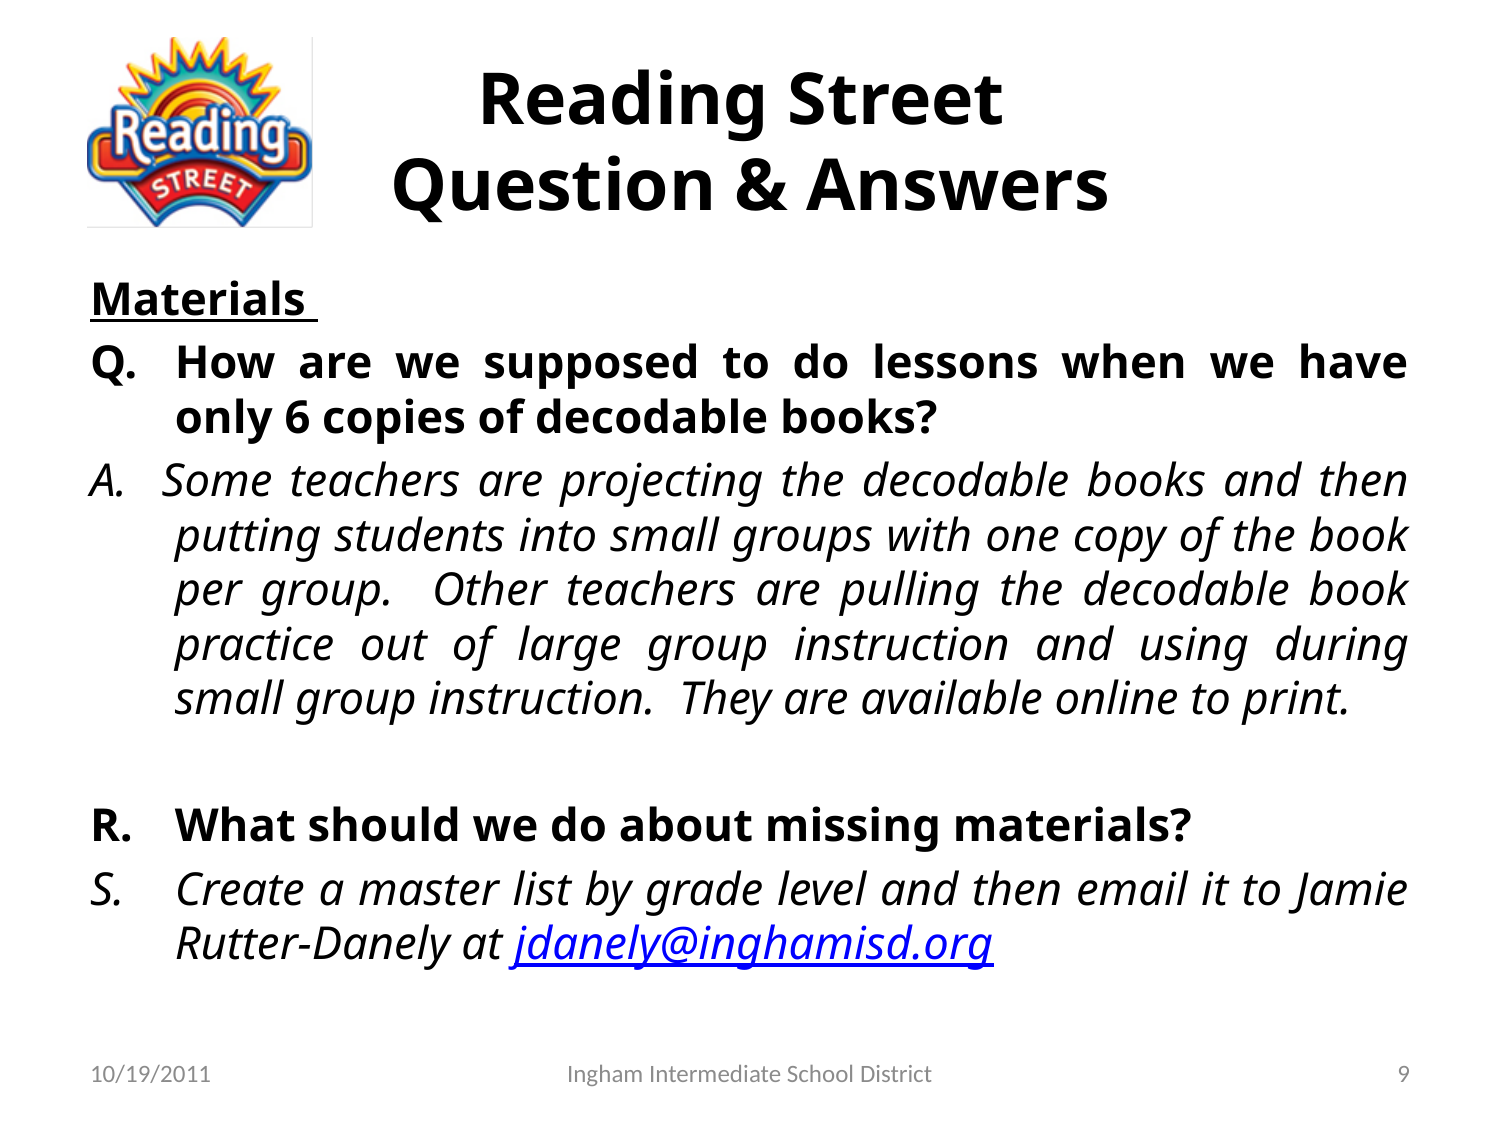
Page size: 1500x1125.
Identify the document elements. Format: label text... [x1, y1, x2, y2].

title Reading Street Question & Answers [75, 45, 83, 233]
footer Ingham Intermediate School District [512, 1042, 988, 1103]
list Materials How are we supposed to do lessons when we have only 6 copies of decodable books? A. Some teachers are projecting the decodable books and then putting students into small groups with one copy of the book per group. Other teachers are pulling the decodable book practice out of large group instruction and using during small group instruction. They are available online to print. What should we do about missing materials? Create a master list by grade level and then email it to Jamie Rutter-Danely at jdanely@inghamisd.org [75, 262, 1425, 1005]
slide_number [75, 1042, 425, 1103]
slide_number 9 [1074, 1042, 1425, 1103]
picture [87, 37, 315, 229]
title Reading Street Question & Answers [317, 45, 1425, 233]
